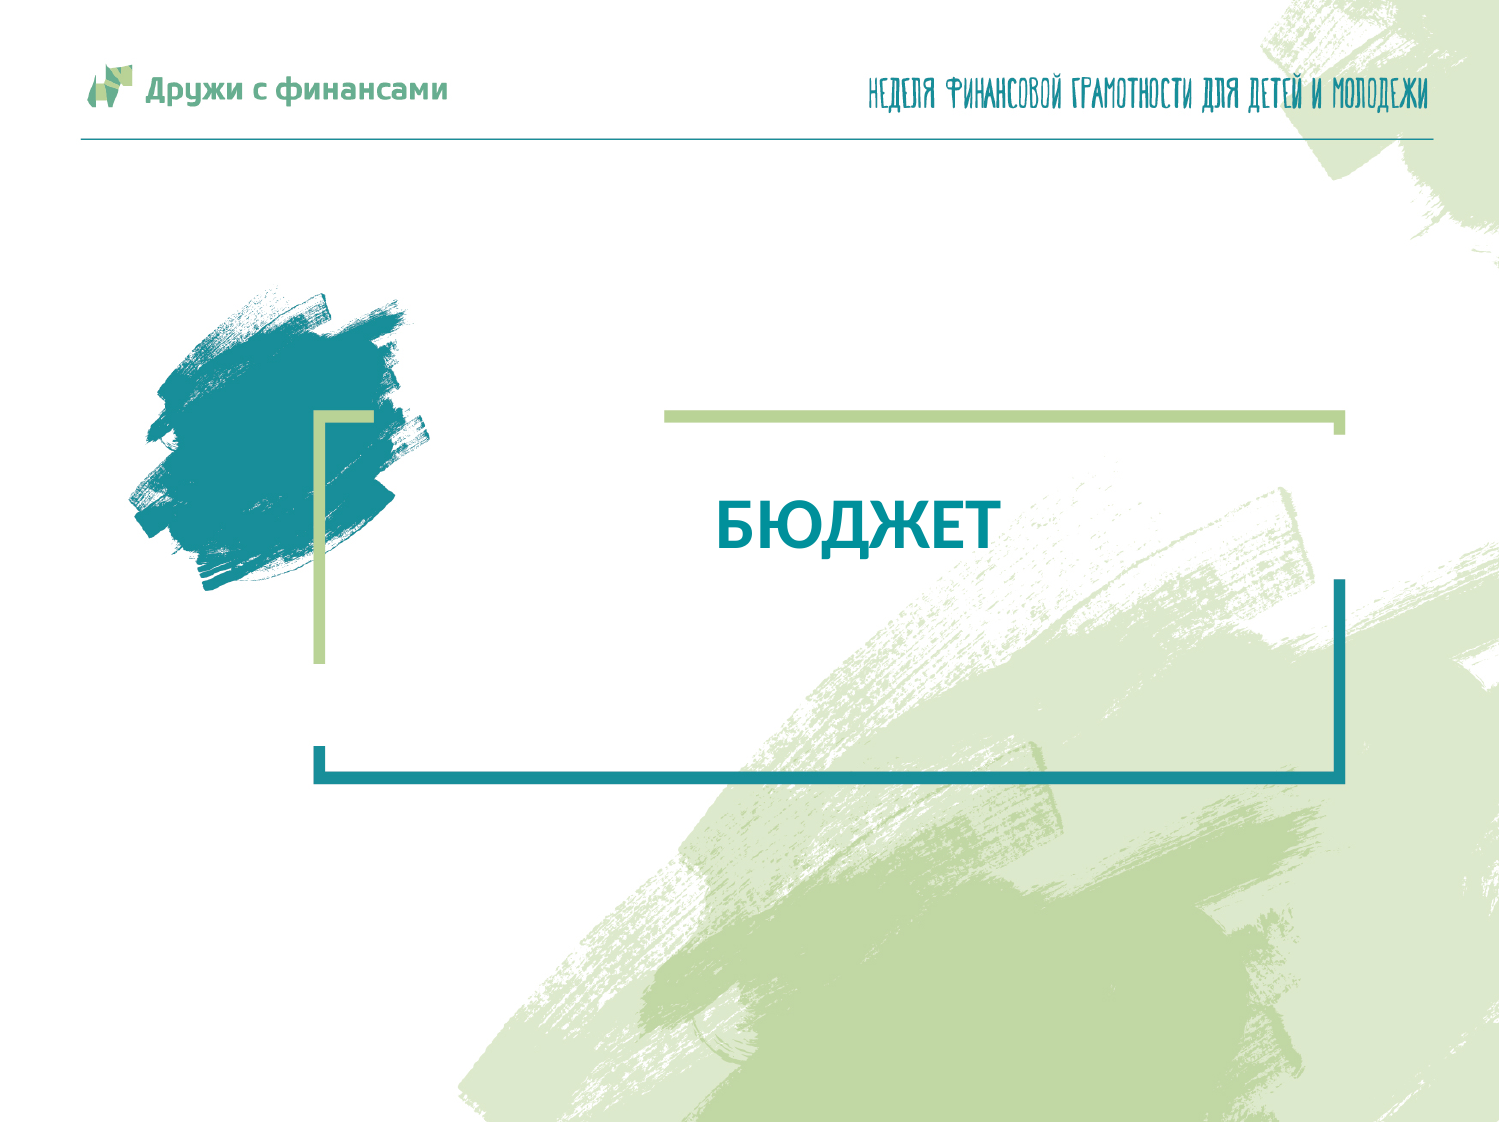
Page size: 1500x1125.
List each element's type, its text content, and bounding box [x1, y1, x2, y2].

title Бюджет [433, 468, 1285, 737]
picture [0, 0, 1499, 1122]
